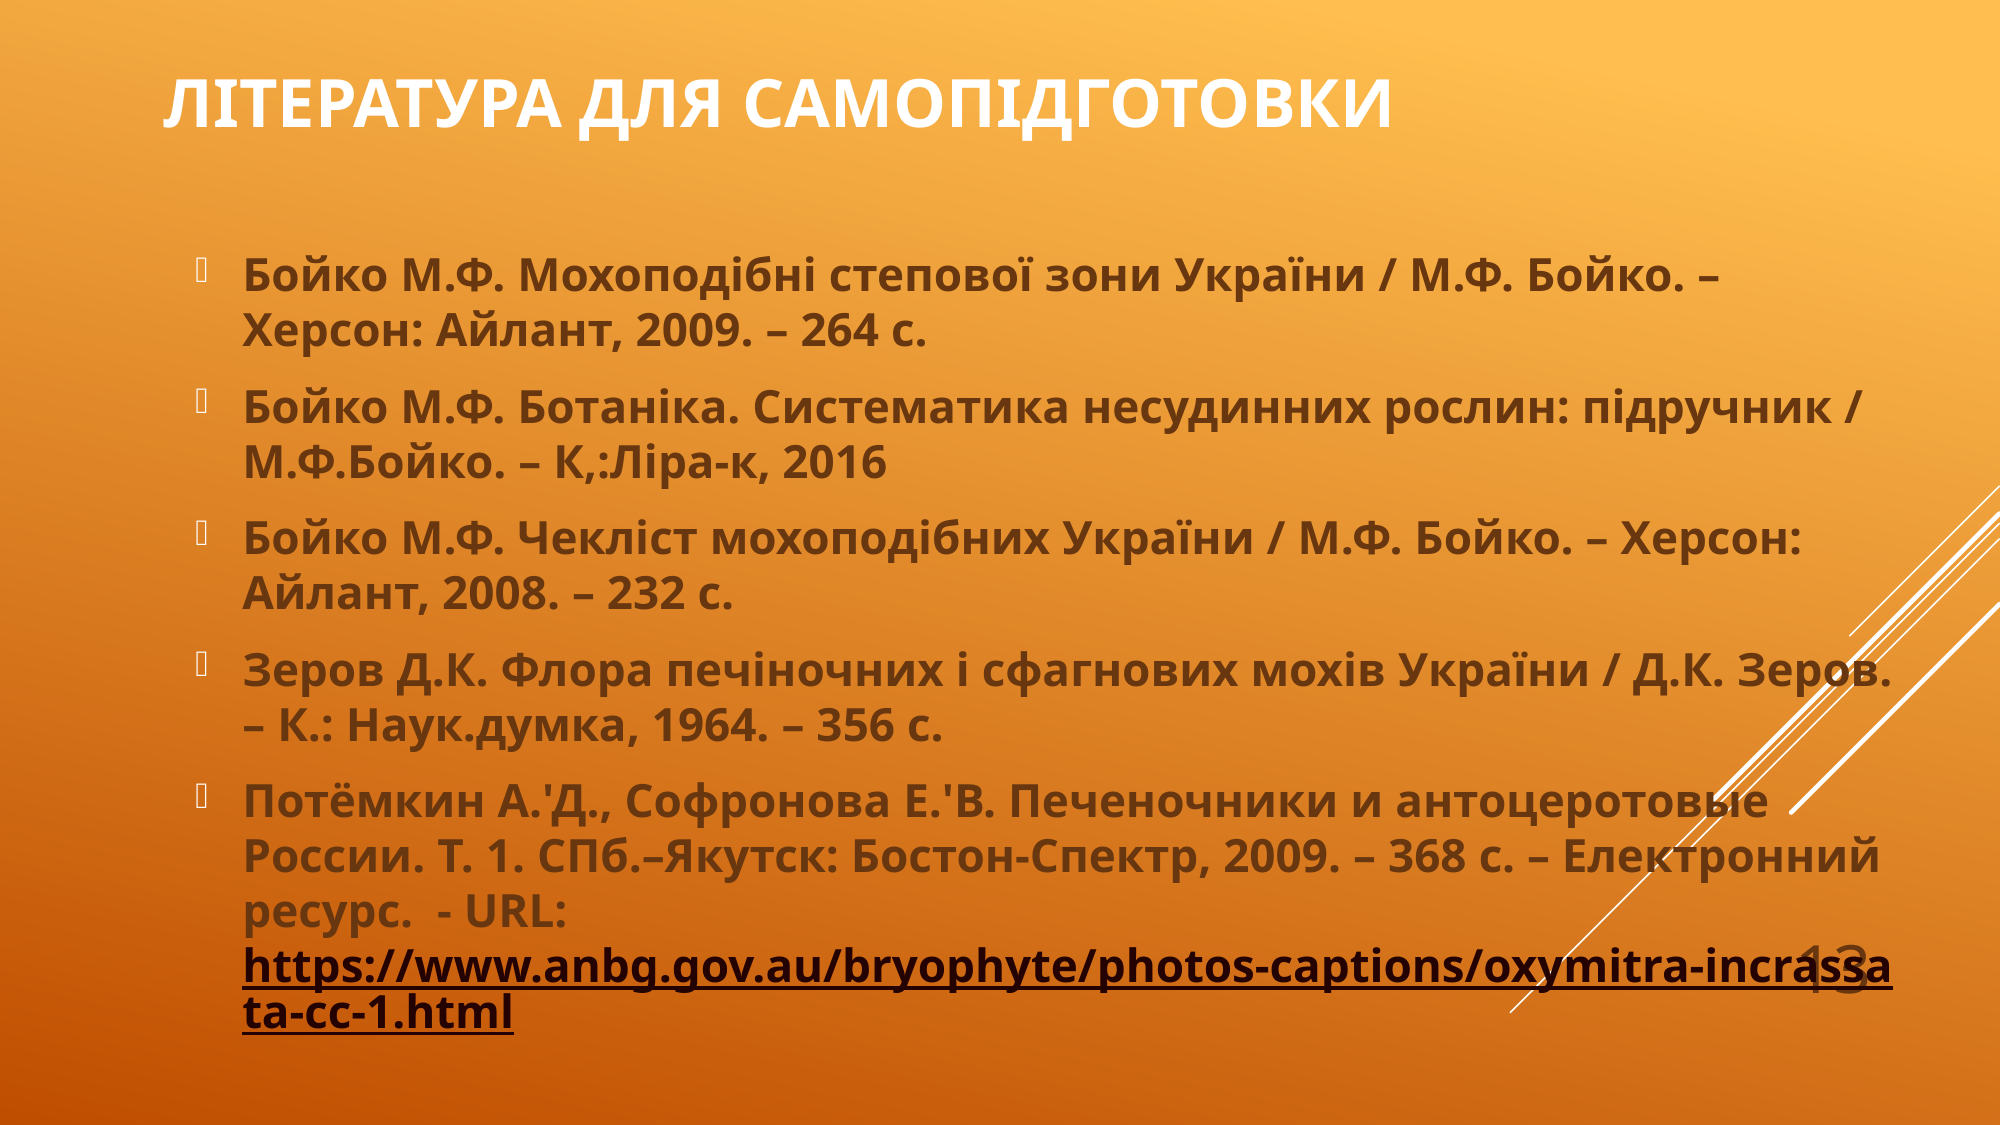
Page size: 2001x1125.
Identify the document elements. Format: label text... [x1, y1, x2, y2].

slide_number 13 [1700, 915, 1888, 1025]
list Бойко М.Ф. Мохоподібні степової зони України / М.Ф. Бойко. – Херсон: Айлант, 2009. – 264 с. Бойко М.Ф. Ботаніка. Систематика несудинних рослин: підручник / М.Ф.Бойко. – К,:Ліра-к, 2016 Бойко М.Ф. Чекліст мохоподібних України / М.Ф. Бойко. – Херсон: Айлант, 2008. – 232 с. Зеров Д.К. Флора печіночних і сфагнових мохів України / Д.К. Зеров. – К.: Наук.думка, 1964. – 356 с. Потёмкин А.'Д., Софронова Е.'В. Печеночники и антоцеротовые России. Т. 1. СПб.–Якутск: Бостон-Спектр, 2009. – 368 с. – Електронний ресурс. - URL: https://www.anbg.gov.au/bryophyte/photos-captions/oxymitra-incrassata-cc-1.html [105, 238, 1914, 1046]
title Література для самопідготовки [148, 31, 1549, 171]
